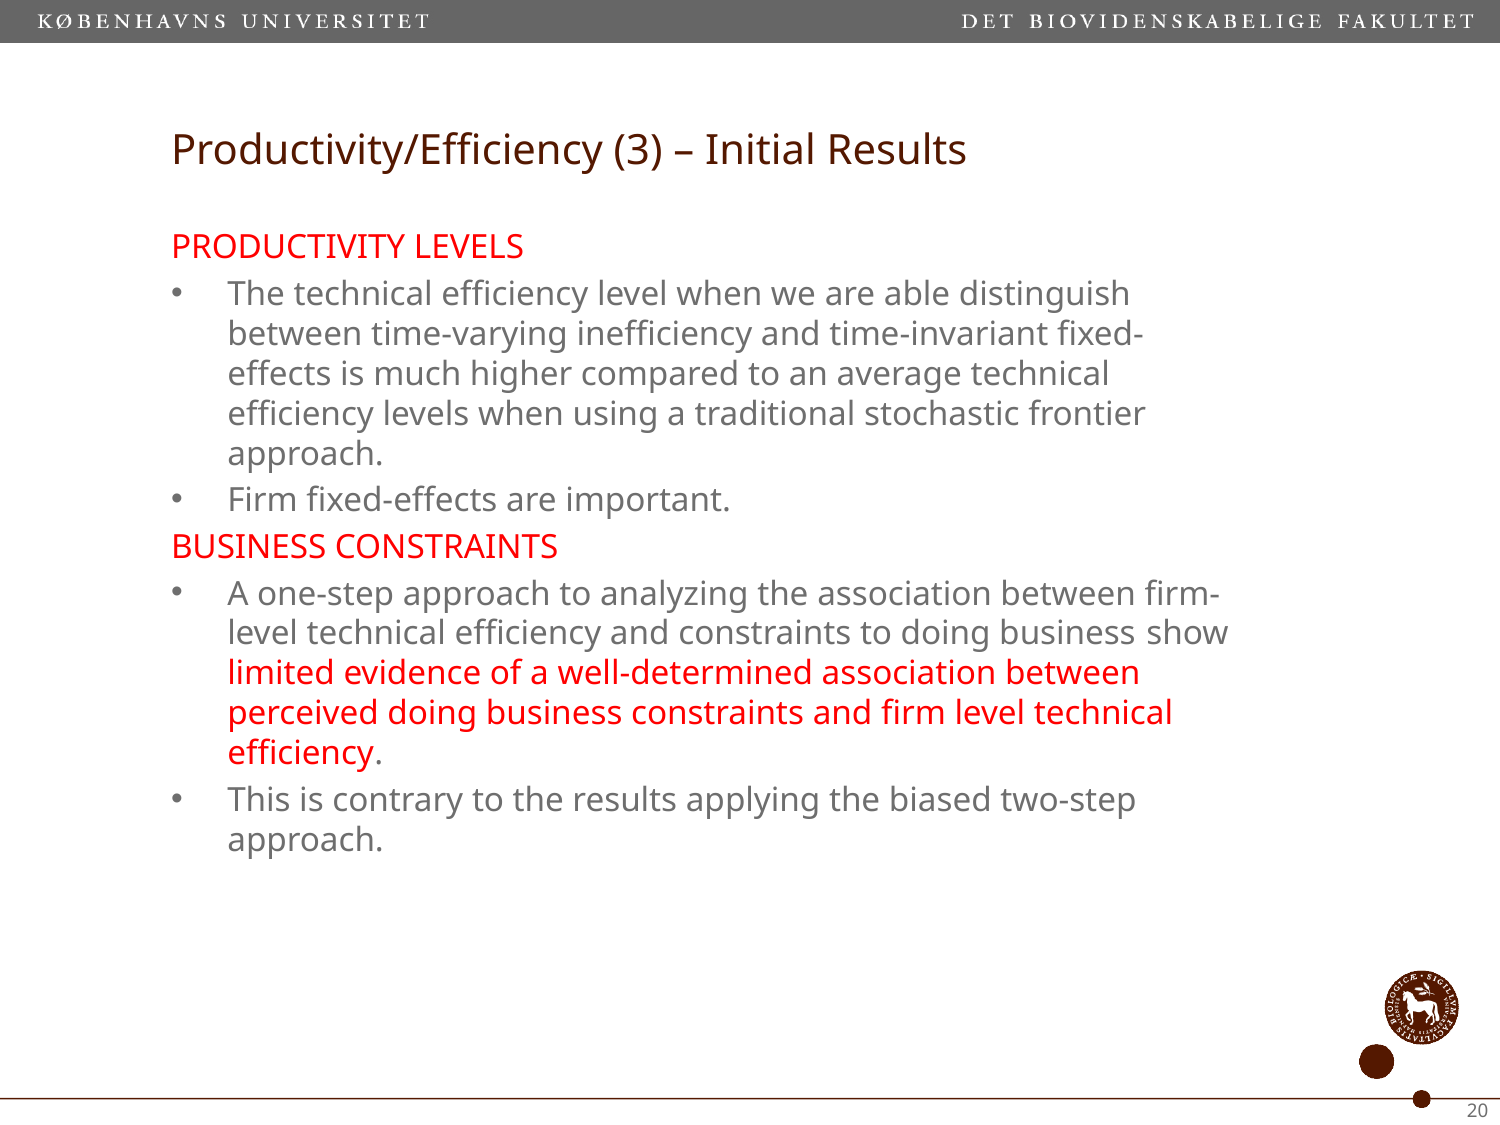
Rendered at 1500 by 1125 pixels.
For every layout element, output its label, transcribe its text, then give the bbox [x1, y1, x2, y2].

picture [0, 0, 1500, 43]
picture [0, 914, 1500, 1097]
list PRODUCTIVITY LEVELS The technical efficiency level when we are able distinguish between time‐varying inefficiency and time-invariant fixed‐effects is much higher compared to an average technical efficiency levels when using a traditional stochastic frontier approach. Firm fixed-effects are important. BUSINESS CONSTRAINTS A one‐step approach to analyzing the association between firm‐level technical efficiency and constraints to doing business show limited evidence of a well-determined association between perceived doing business constraints and firm level technical efficiency. This is contrary to the results applying the biased two-step approach. [170, 225, 1251, 900]
picture [0, 1100, 1500, 1125]
title Productivity/Efficiency (3) – Initial Results [170, 77, 1138, 173]
